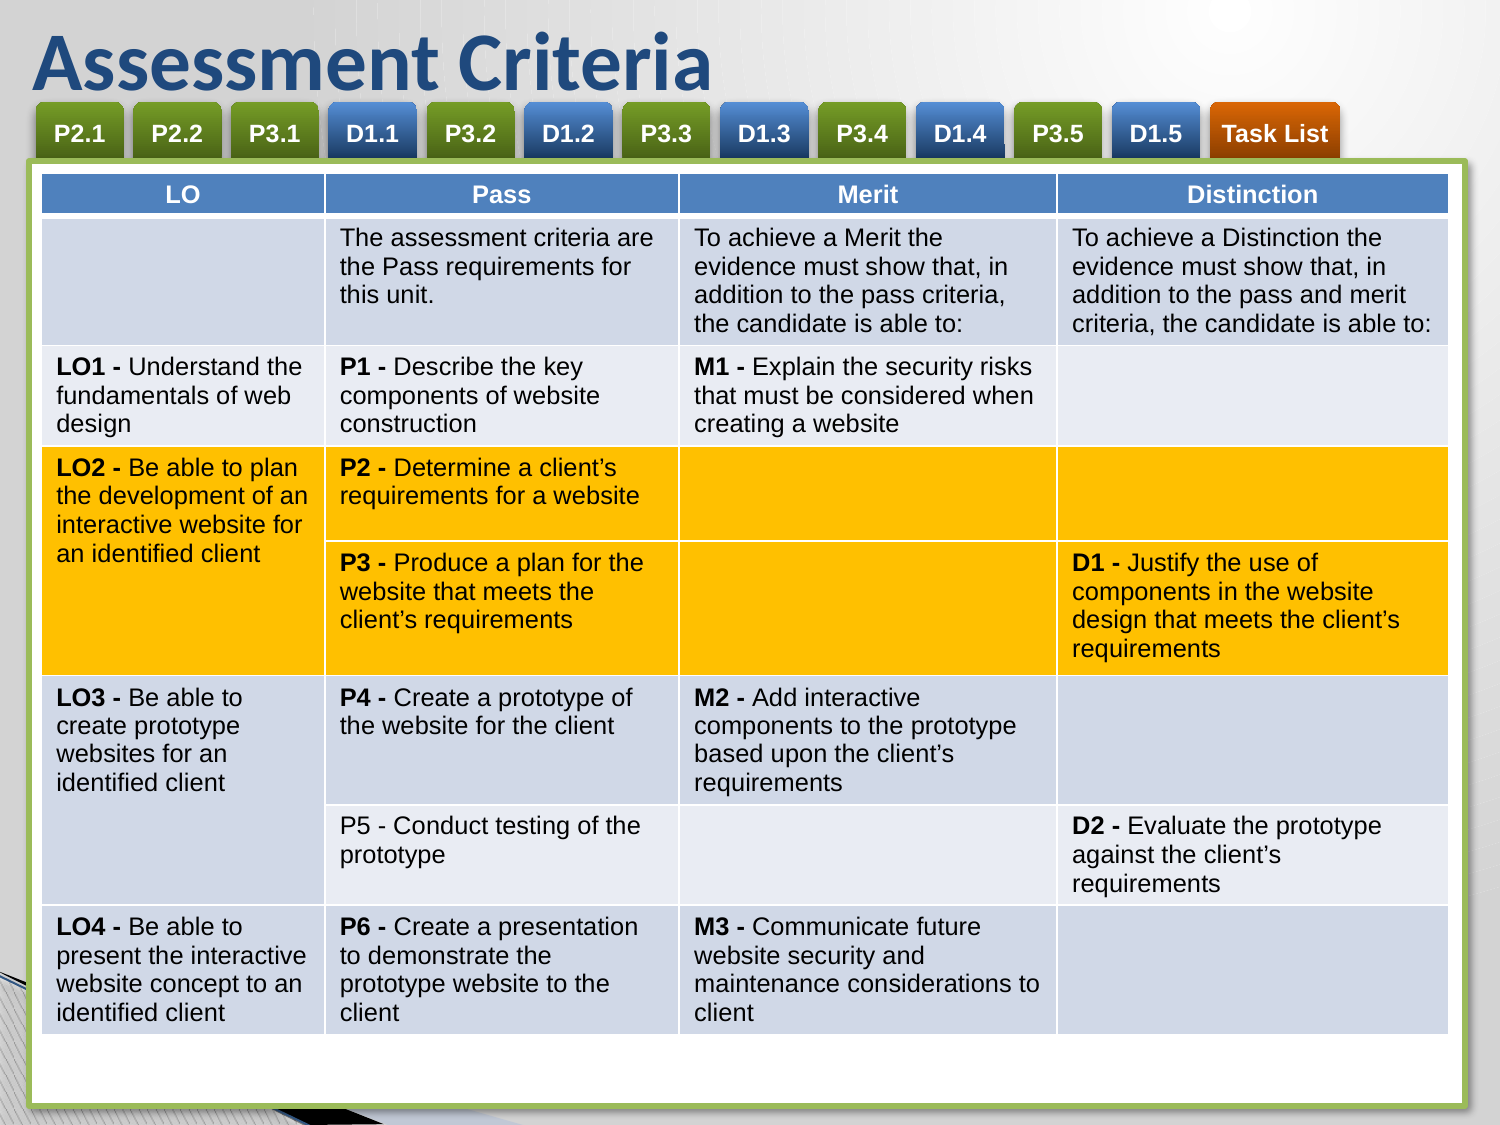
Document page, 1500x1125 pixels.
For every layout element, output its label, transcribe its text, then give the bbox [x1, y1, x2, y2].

table_cell P5 - Conduct testing of the prototype [326, 806, 678, 904]
table_cell D1 - Justify the use of components in the website design that meets the client’s requirements [1058, 542, 1448, 675]
table_cell [1058, 906, 1448, 1034]
table_cell The assessment criteria are the Pass requirements for this unit. [326, 219, 678, 345]
table_cell LO4 - Be able to present the interactive website concept to an identified client [42, 906, 324, 1034]
table_cell P6 - Create a presentation to demonstrate the prototype website to the client [326, 906, 678, 1034]
picture [281, 1114, 303, 1125]
table_cell LO3 - Be able to create prototype websites for an identified client [42, 676, 324, 904]
table_cell To achieve a Merit the evidence must show that, in addition to the pass criteria, the candidate is able to: [680, 219, 1056, 345]
table_cell [680, 542, 1056, 675]
table_cell [680, 806, 1056, 904]
table_cell P3 - Produce a plan for the website that meets the client’s requirements [326, 542, 678, 675]
table_cell [1058, 346, 1448, 445]
table_cell M3 - Communicate future website security and maintenance considerations to client [680, 906, 1056, 1034]
table_cell M2 - Add interactive components to the prototype based upon the client’s requirements [680, 676, 1056, 804]
table_cell P1 - Describe the key components of website construction [326, 346, 678, 445]
table_cell [680, 447, 1056, 540]
table_cell D2 - Evaluate the prototype against the client’s requirements [1058, 806, 1448, 904]
table_cell To achieve a Distinction the evidence must show that, in addition to the pass and merit criteria, the candidate is able to: [1058, 219, 1448, 345]
table_cell LO1 - Understand the fundamentals of web design [42, 346, 324, 445]
title Assessment Criteria [17, 0, 1282, 114]
table_header LO [42, 174, 324, 213]
table_cell LO2 - Be able to plan the development of an interactive website for an identified client [42, 447, 324, 675]
table_cell P4 - Create a prototype of the website for the client [326, 676, 678, 804]
table_cell [1058, 676, 1448, 804]
table_cell [1058, 447, 1448, 540]
table_header Pass [326, 174, 678, 213]
table_cell P2 - Determine a client’s requirements for a website [326, 447, 678, 540]
table_cell [42, 219, 324, 345]
table_header Merit [680, 174, 1056, 213]
table_cell M1 - Explain the security risks that must be considered when creating a website [680, 346, 1056, 445]
table_header Distinction [1058, 174, 1448, 213]
